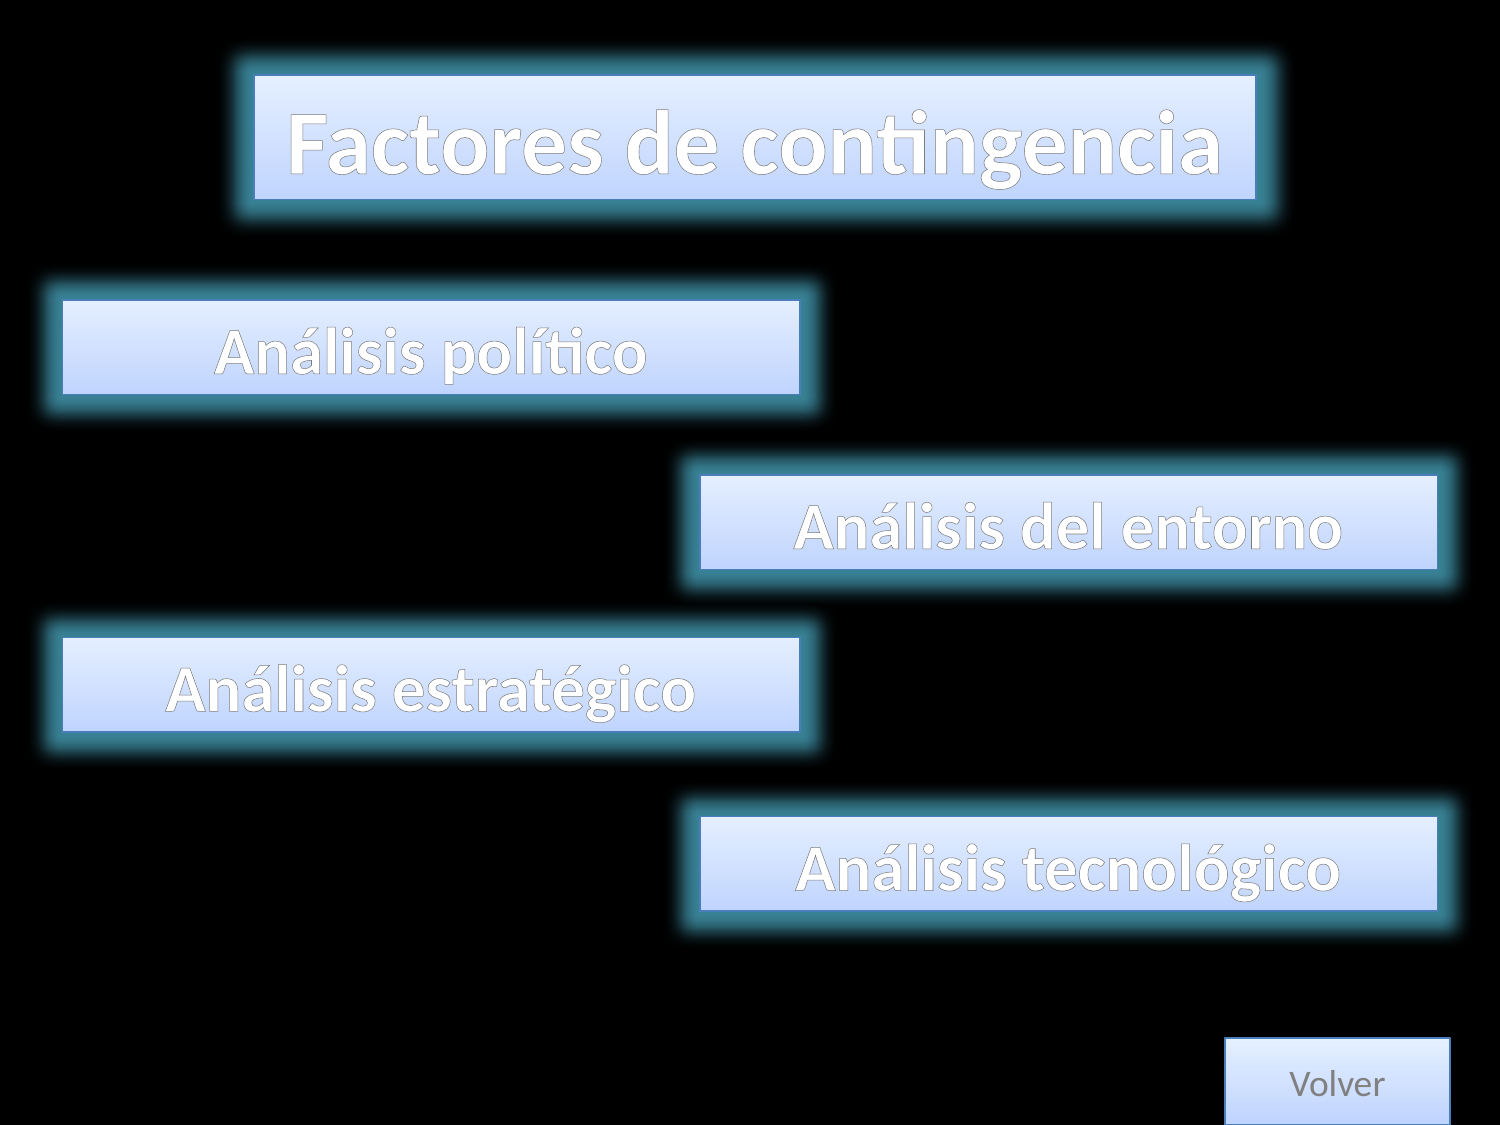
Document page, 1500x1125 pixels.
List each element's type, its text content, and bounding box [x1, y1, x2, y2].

text_box Factores de contingencia [253, 74, 1257, 200]
text_box Análisis político [62, 299, 801, 395]
text_box Análisis estratégico [62, 637, 801, 733]
text_box Análisis tecnológico [699, 816, 1438, 912]
text_box Análisis del entorno [699, 474, 1438, 570]
text_box Volver [1224, 1037, 1451, 1125]
